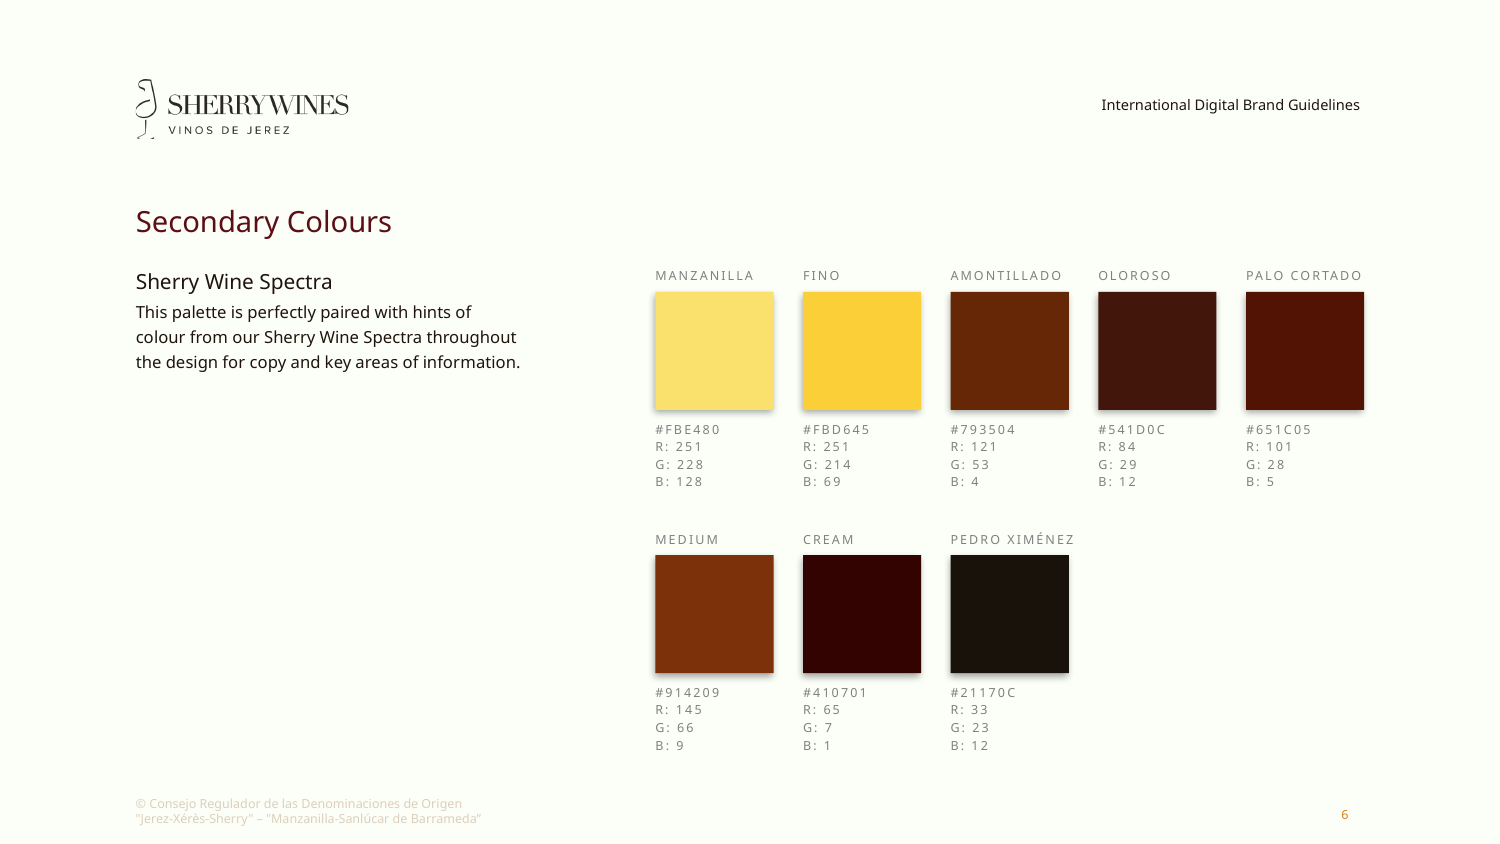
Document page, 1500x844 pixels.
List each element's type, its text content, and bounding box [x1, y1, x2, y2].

text_box [655, 556, 774, 674]
text_box #410701 R: 65 G: 7 B: 1 [803, 685, 922, 709]
text_box Medium [655, 531, 774, 556]
text_box [1245, 291, 1365, 411]
text_box [1098, 292, 1217, 411]
text_box [802, 291, 922, 411]
text_box Palo Cortado [1246, 268, 1412, 292]
text_box Oloroso [1098, 268, 1217, 292]
text_box [802, 554, 922, 674]
text_box #fbe480 R: 251 G: 228 B: 128 [655, 421, 774, 446]
text_box #21170c R: 33 G: 23 B: 12 [950, 685, 1069, 709]
text_box [655, 292, 774, 411]
text_box #793504 R: 121 G: 53 B: 4 [950, 421, 1069, 446]
text_box Amontillado [950, 268, 1069, 292]
text_box #541d0c R: 84 G: 29 B: 12 [1098, 421, 1217, 446]
text_box [950, 554, 1070, 674]
title Secondary Colours [135, 197, 975, 245]
text_box #651c05 R: 101 G: 28 B: 5 [1246, 421, 1365, 446]
text_box Pedro Ximénez [950, 531, 1099, 556]
text_box #914209 R: 145 G: 66 B: 9 [655, 685, 774, 709]
text_box Fino [803, 268, 922, 292]
text_box [950, 291, 1070, 411]
text_box Manzanilla [655, 268, 774, 292]
text_box Cream [803, 531, 922, 556]
text_box #fbd645 R: 251 G: 214 B: 69 [803, 421, 922, 446]
text_box Sherry Wine Spectra This palette is perfectly paired with hints of colour from our Sherry Wine Spectra throughout the design for copy and key areas of information. [135, 268, 526, 682]
slide_number 6 [1295, 799, 1365, 844]
